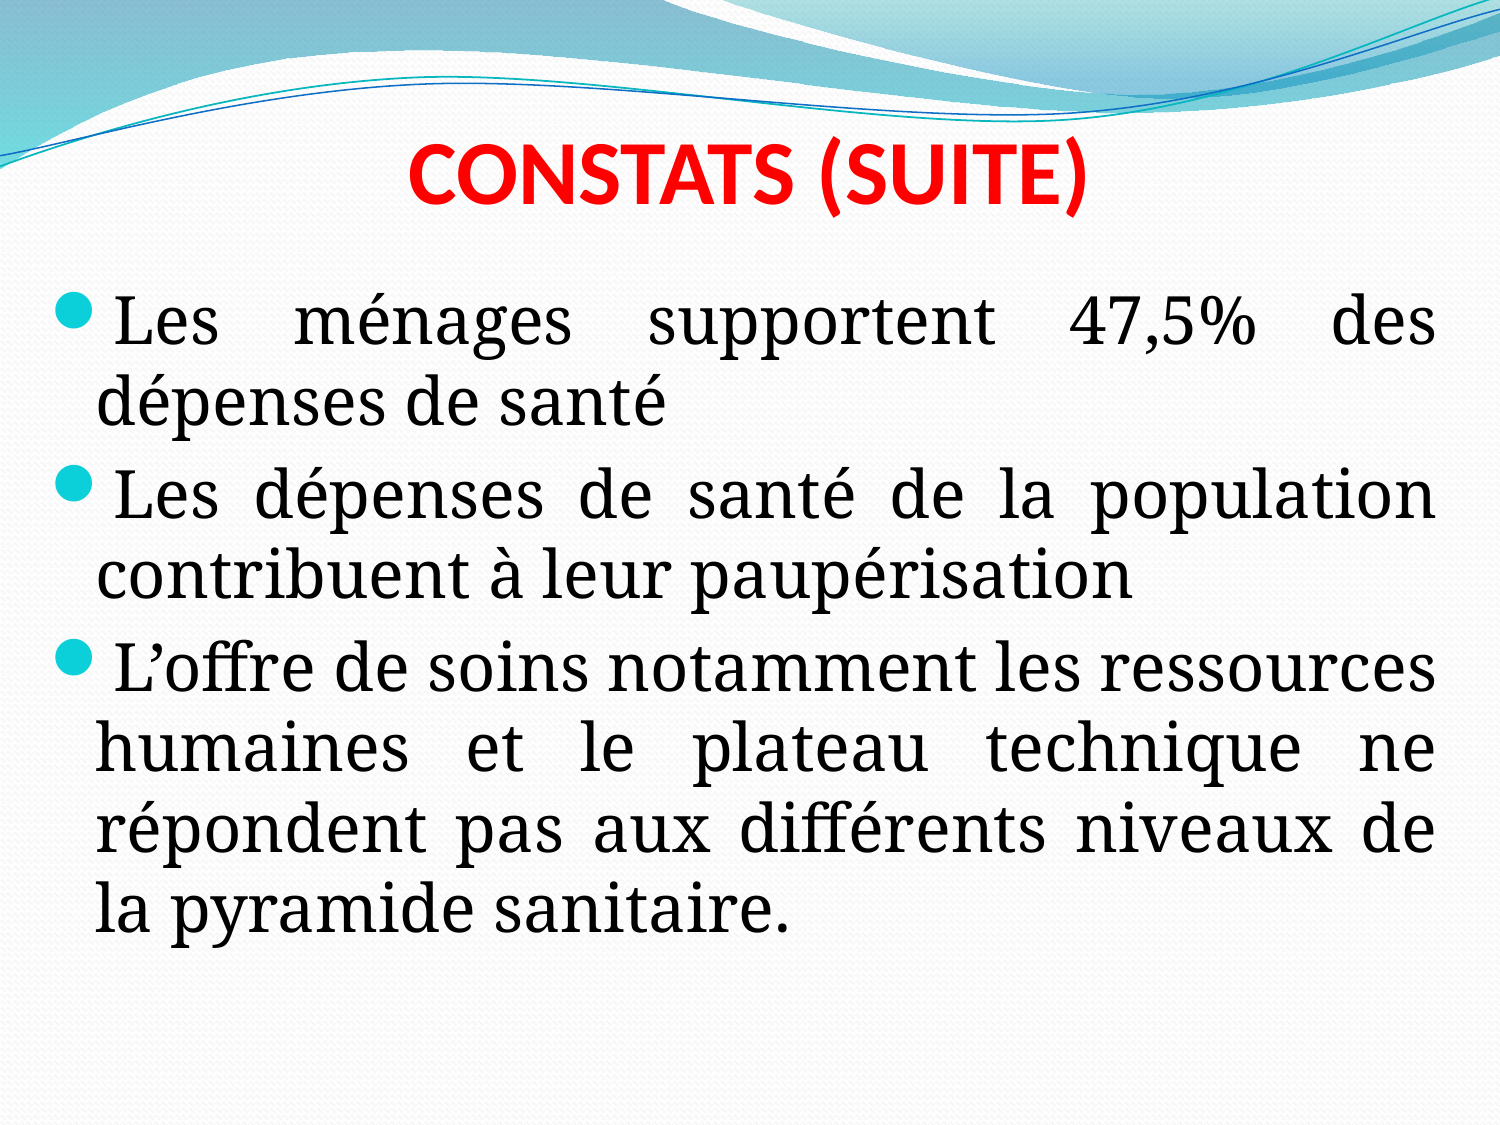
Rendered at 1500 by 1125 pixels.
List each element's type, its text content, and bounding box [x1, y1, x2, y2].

title CONSTATS (SUITE) [75, 35, 1425, 187]
list Les ménages supportent 47,5% des dépenses de santé Les dépenses de santé de la population contribuent à leur paupérisation L’offre de soins notamment les ressources humaines et le plateau technique ne répondent pas aux différents niveaux de la pyramide sanitaire. [35, 187, 1454, 1090]
